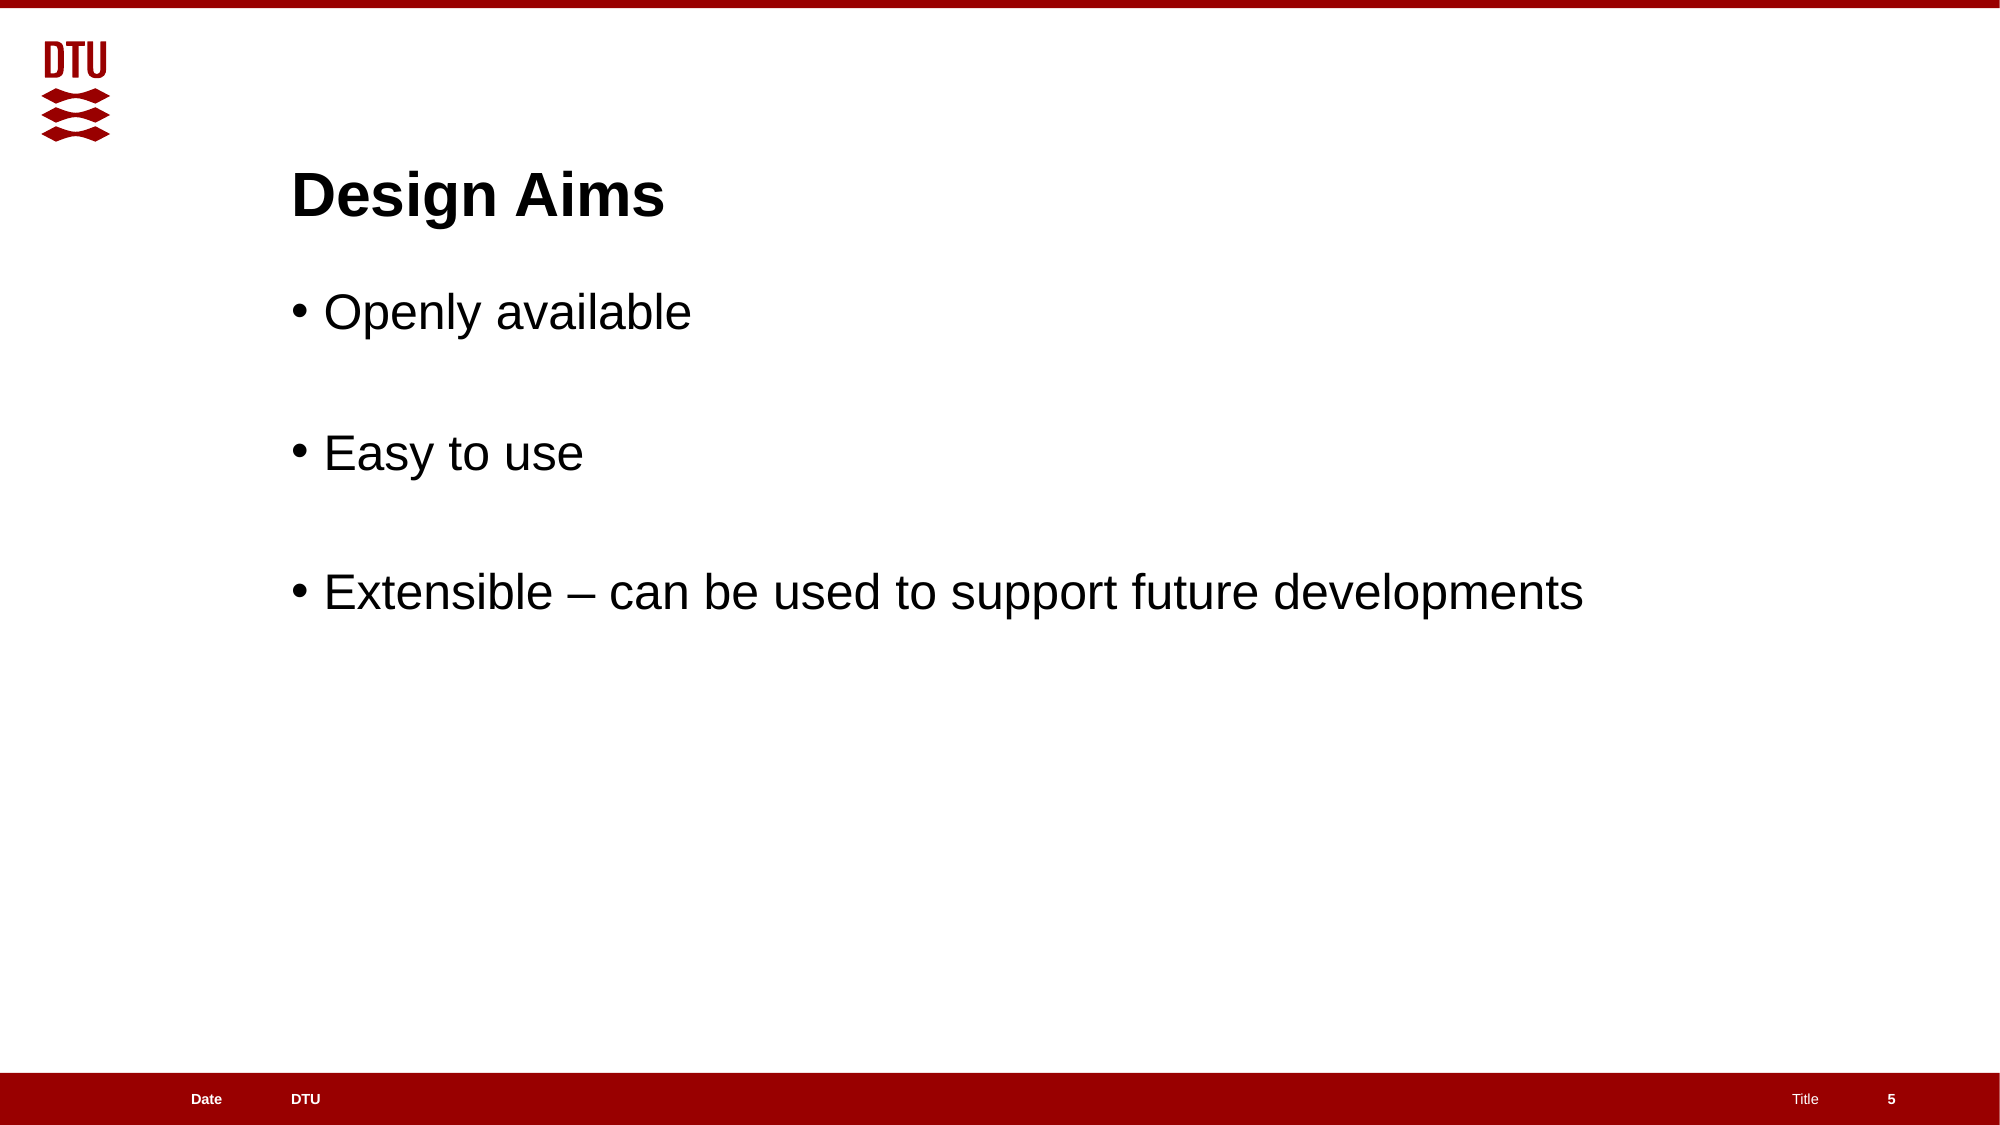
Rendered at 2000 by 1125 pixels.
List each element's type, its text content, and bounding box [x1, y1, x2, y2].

list Openly available Easy to use Extensible – can be used to support future developments [291, 279, 1819, 1026]
slide_number ‹#› [1887, 1073, 1959, 1125]
title Design Aims [291, 69, 1819, 230]
